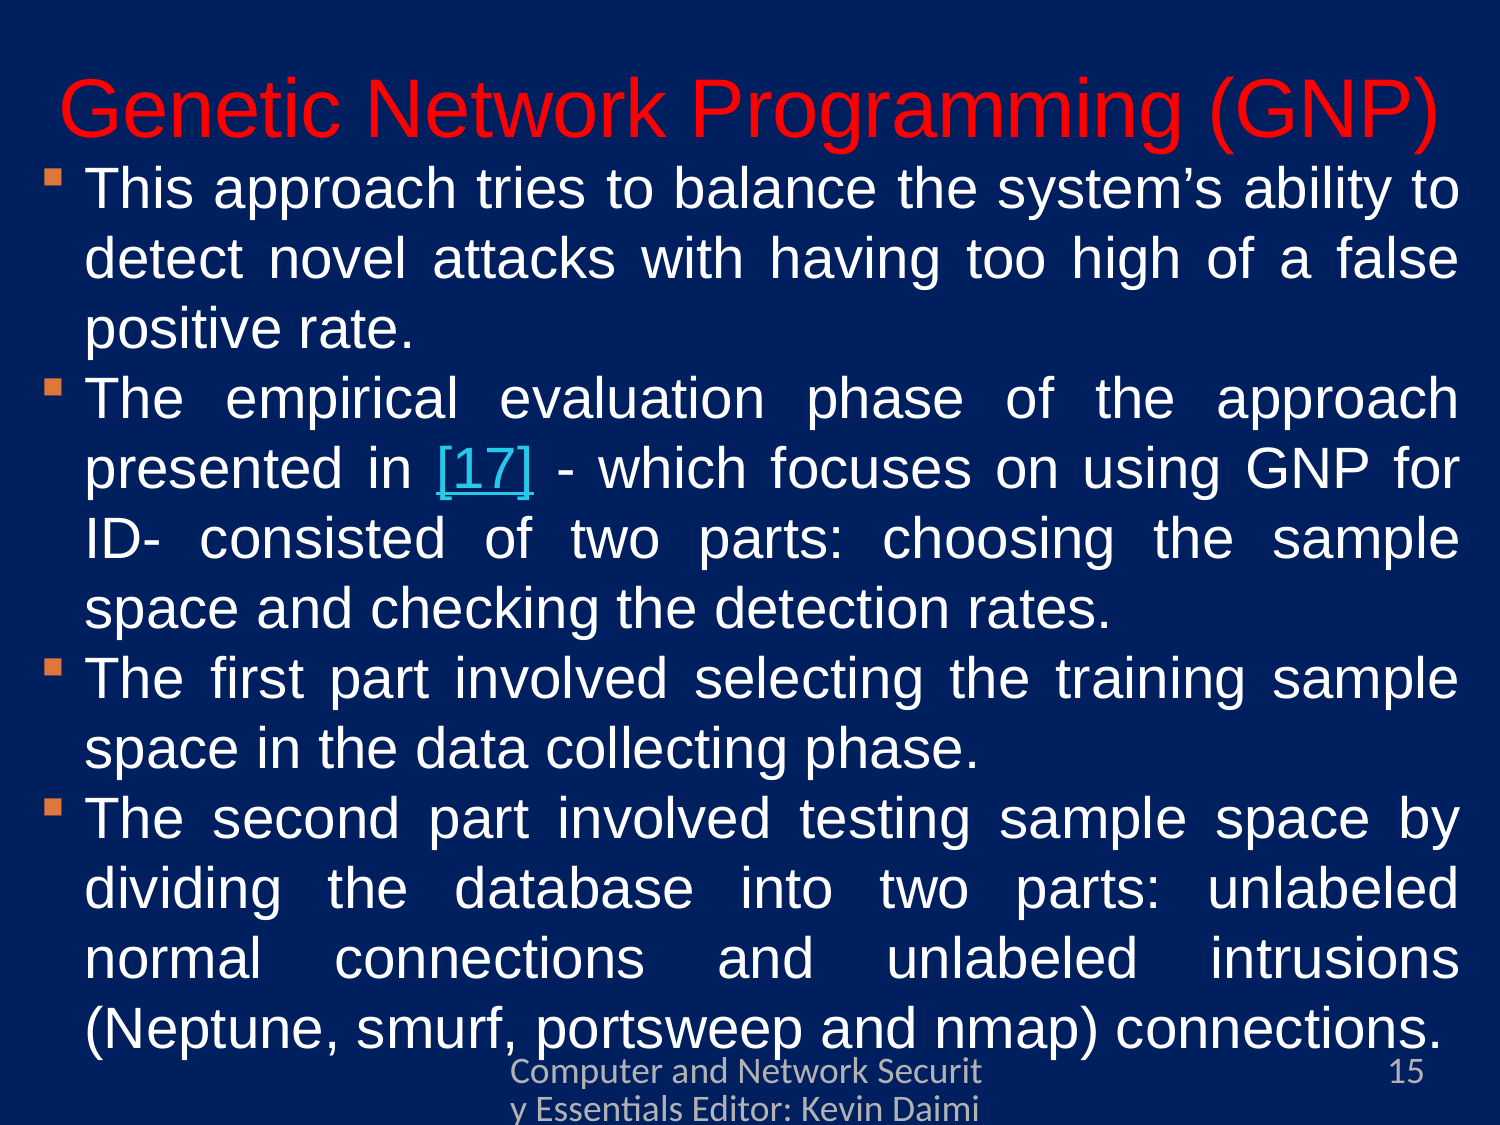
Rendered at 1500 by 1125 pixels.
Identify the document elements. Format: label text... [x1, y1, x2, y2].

footer Computer and Network Security Essentials Editor: Kevin Daimi Associate Editors: Guillermo Francia, Levent Ertaul, Luis H. Encinas, Eman El-Sheikh Published by Springer [510, 1046, 990, 1103]
list This approach tries to balance the system’s ability to detect novel attacks with having too high of a false positive rate. The empirical evaluation phase of the approach presented in [17] - which focuses on using GNP for ID- consisted of two parts: choosing the sample space and checking the detection rates. The first part involved selecting the training sample space in the data collecting phase. The second part involved testing sample space by dividing the database into two parts: unlabeled normal connections and unlabeled intrusions (Neptune, smurf, portsweep and nmap) connections. [37, 149, 1463, 1069]
title Genetic Network Programming (GNP) [44, 53, 1456, 149]
slide_number 15 [1080, 1046, 1425, 1103]
